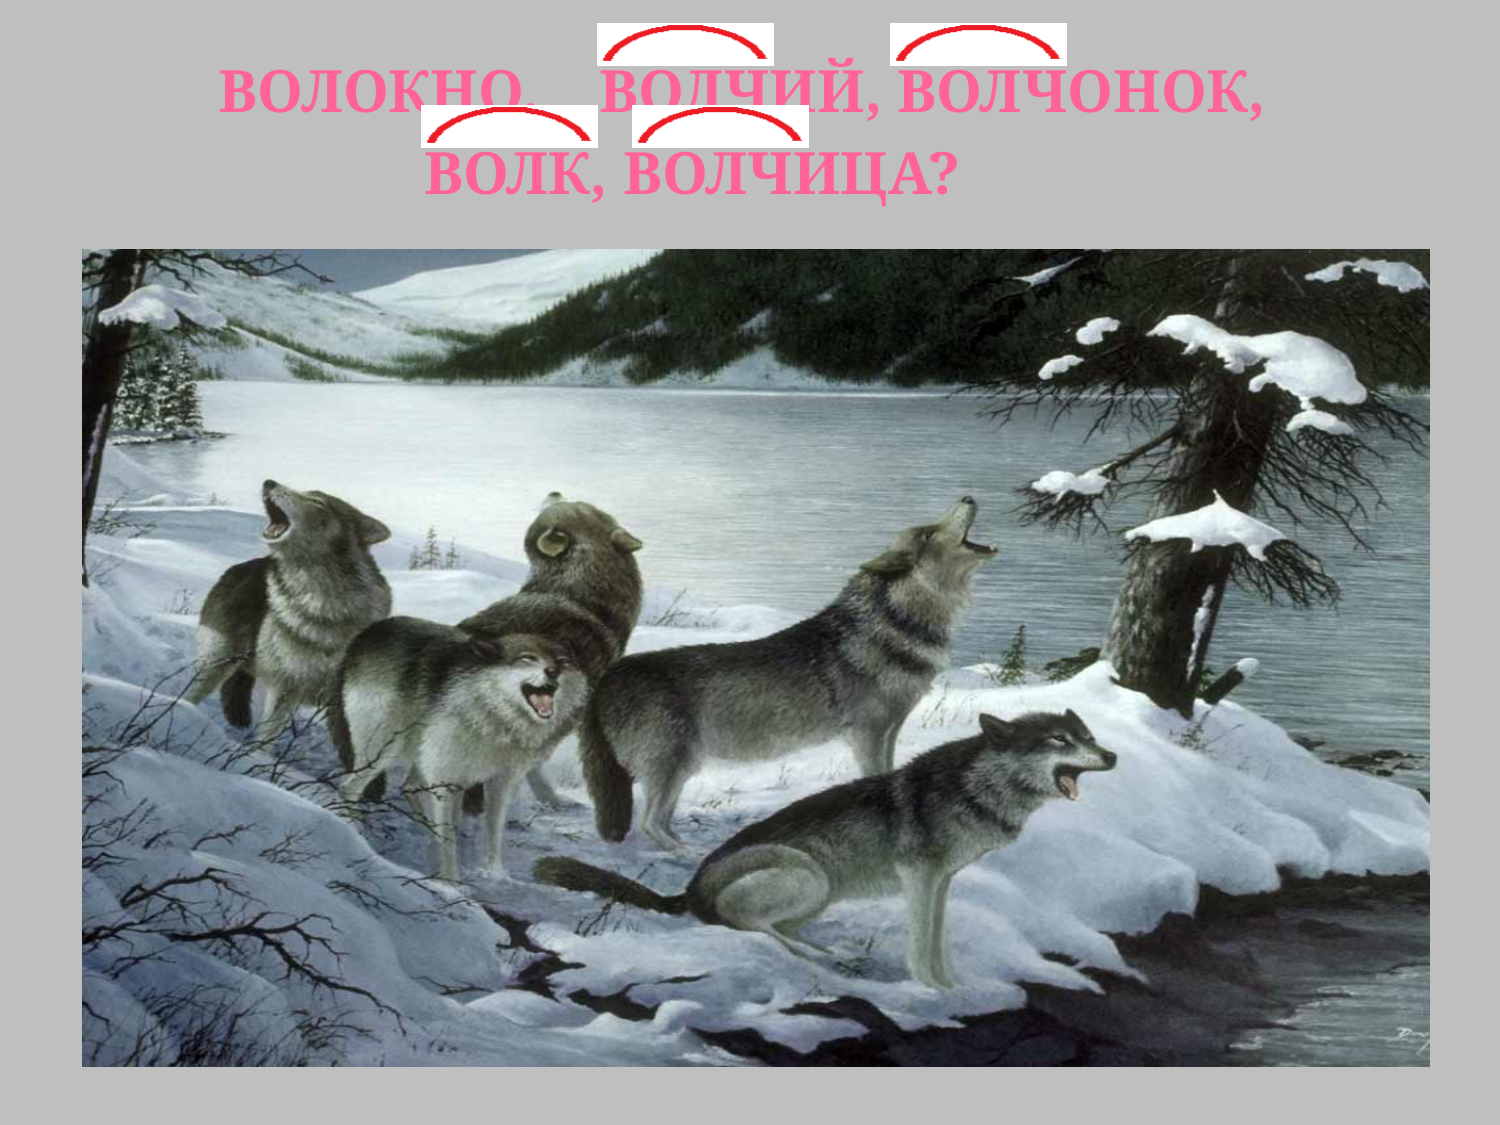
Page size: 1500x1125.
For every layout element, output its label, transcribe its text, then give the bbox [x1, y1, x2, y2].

text_box Волк, волчица? [409, 132, 976, 214]
picture [421, 105, 598, 148]
text_box Волчий, волчонок, [584, 46, 1282, 132]
picture [632, 105, 809, 148]
picture [890, 23, 1067, 66]
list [83, 251, 1429, 1064]
text_box Волокно, [203, 46, 556, 132]
picture [597, 23, 774, 66]
